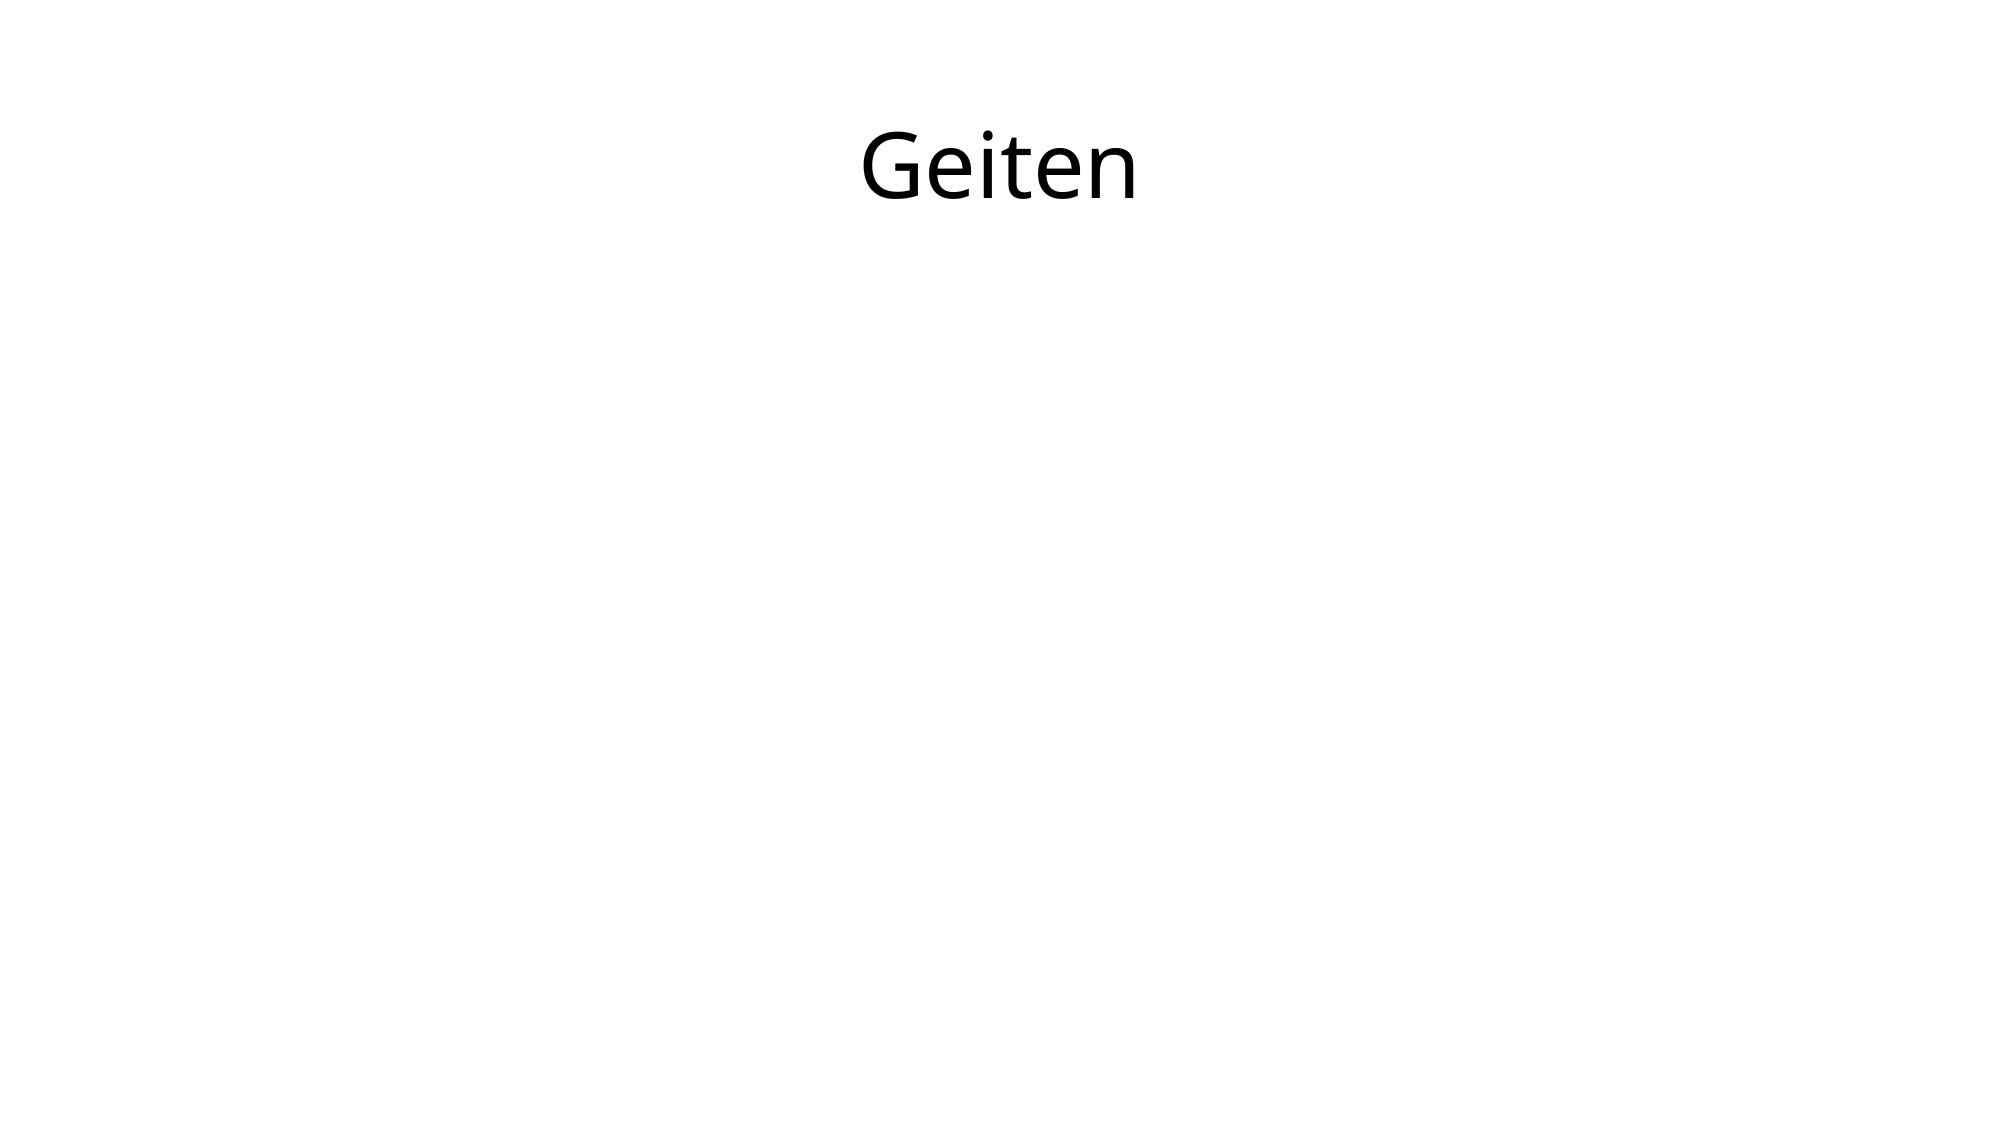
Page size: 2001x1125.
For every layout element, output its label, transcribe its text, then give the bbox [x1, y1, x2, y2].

title Geiten [137, 59, 1863, 278]
